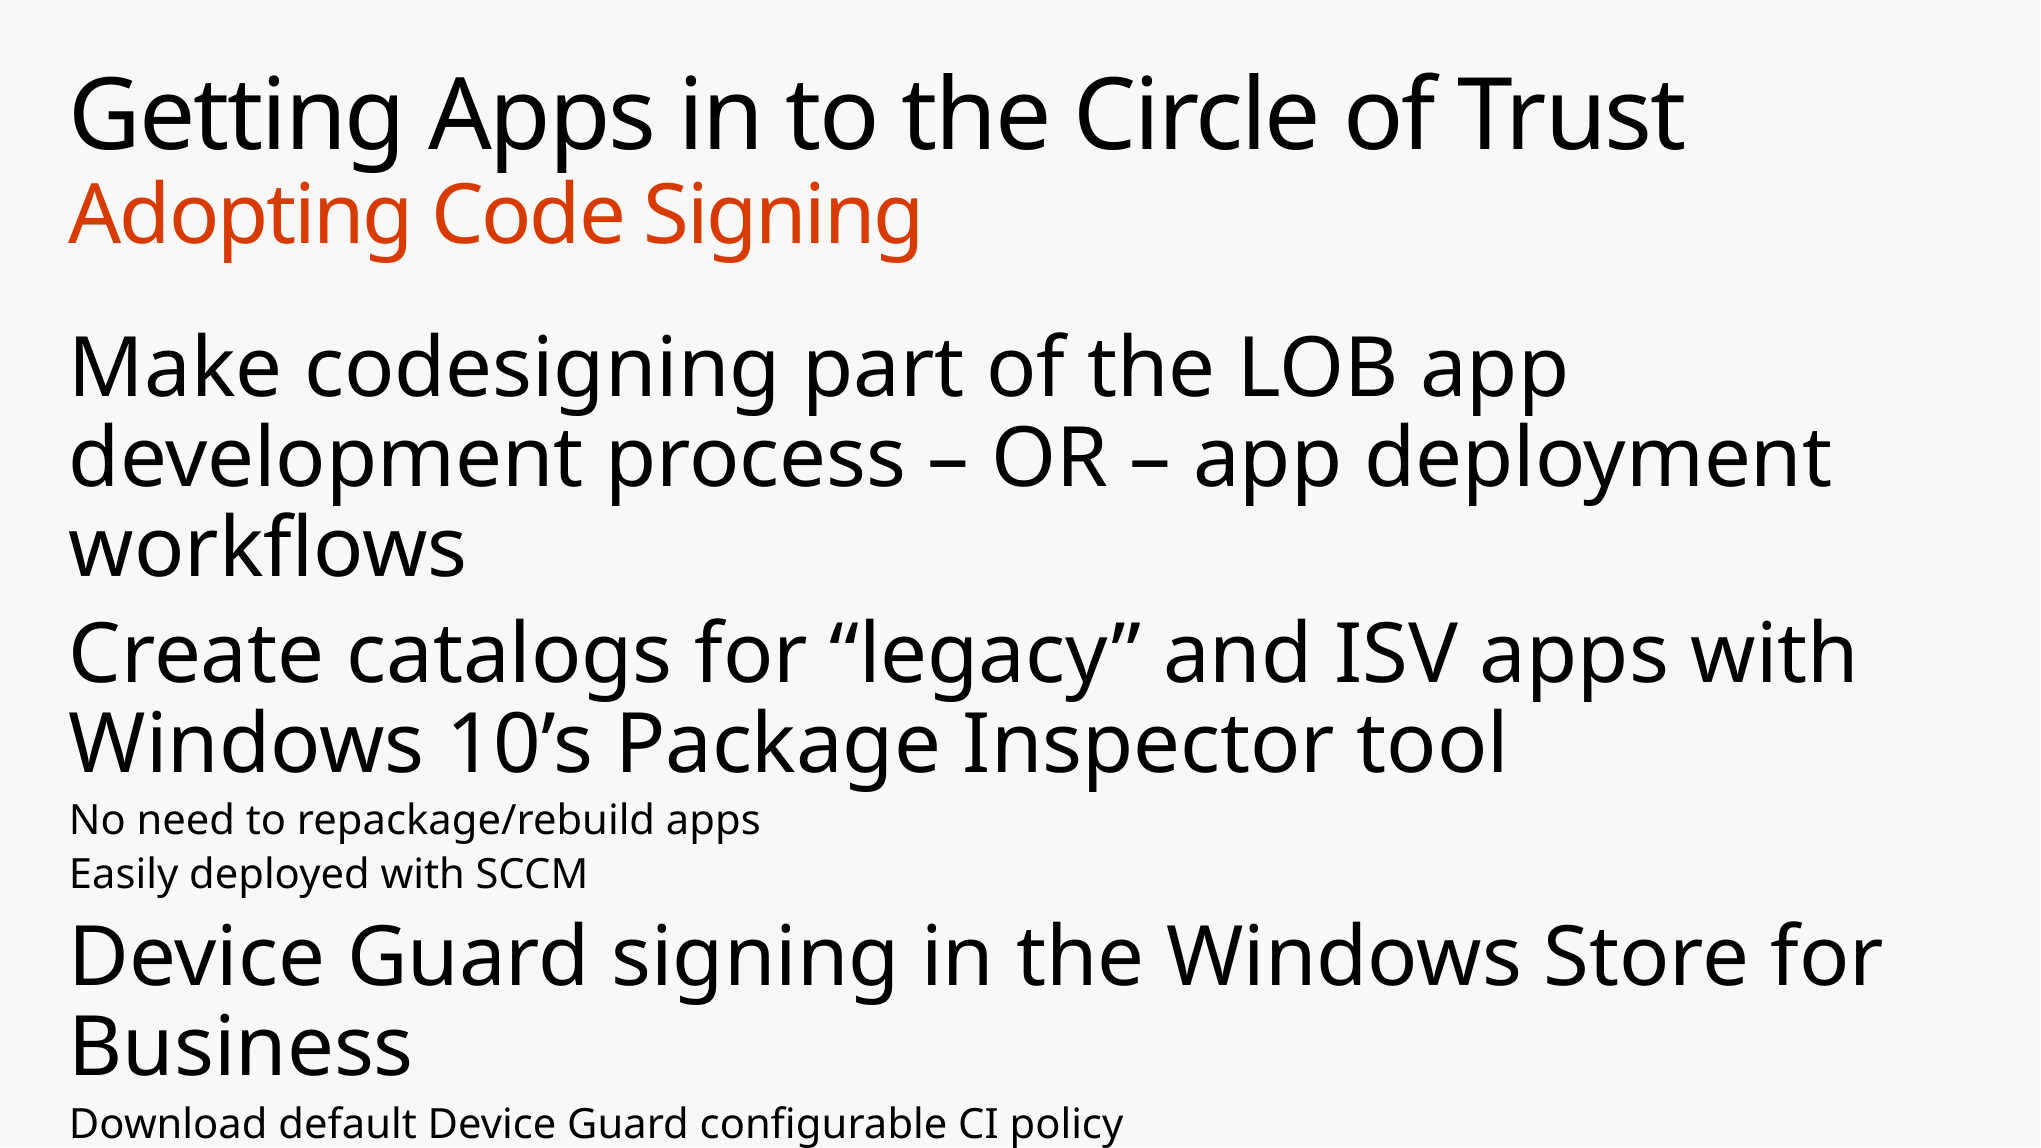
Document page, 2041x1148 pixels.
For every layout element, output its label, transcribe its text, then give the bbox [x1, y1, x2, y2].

list Make codesigning part of the LOB app development process – OR – app deployment workflows Create catalogs for “legacy” and ISV apps with Windows 10’s Package Inspector tool No need to repackage/rebuild apps Easily deployed with SCCM Device Guard signing in the Windows Store for Business Download default Device Guard configurable CI policy Catalog signing with enterprise-specific, unique keys [45, 309, 1996, 1148]
title Getting Apps in to the Circle of Trust Adopting Code Signing [45, 48, 1996, 199]
